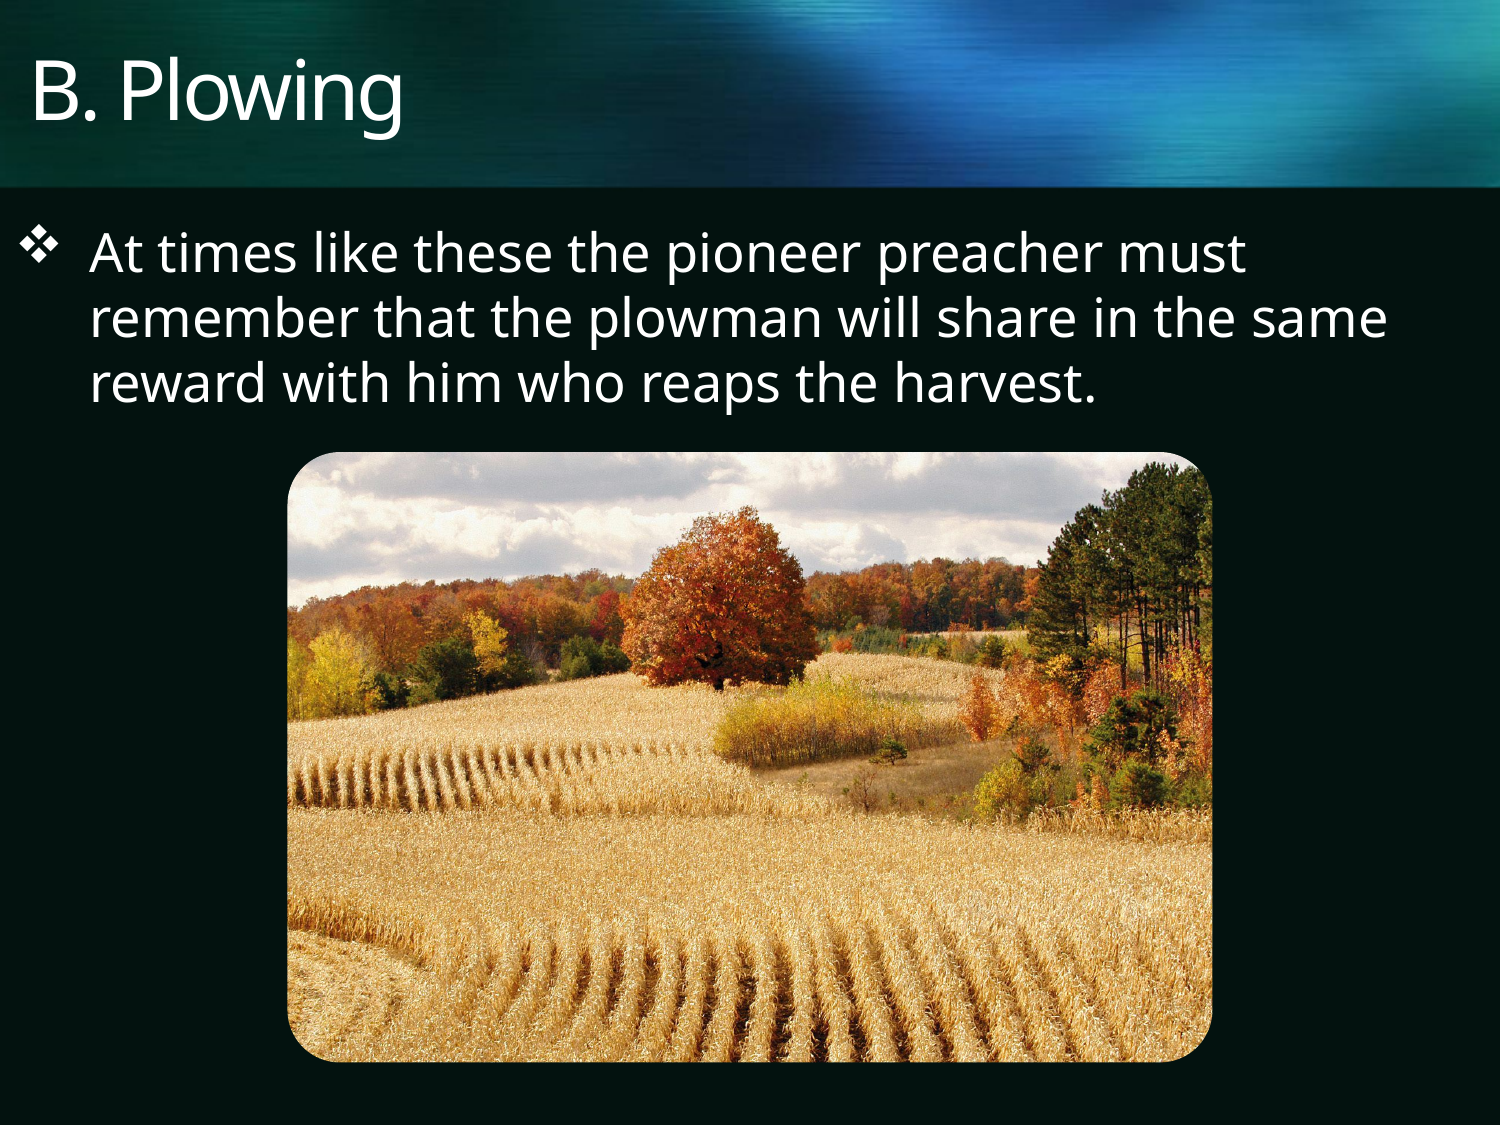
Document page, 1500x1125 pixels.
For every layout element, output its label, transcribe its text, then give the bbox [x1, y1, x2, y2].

title B. Plowing [28, 12, 1375, 175]
picture [0, 0, 1500, 1125]
text_box At times like these the pioneer preacher must remember that the plowman will share in the same reward with him who reaps the harvest. [0, 210, 1475, 421]
